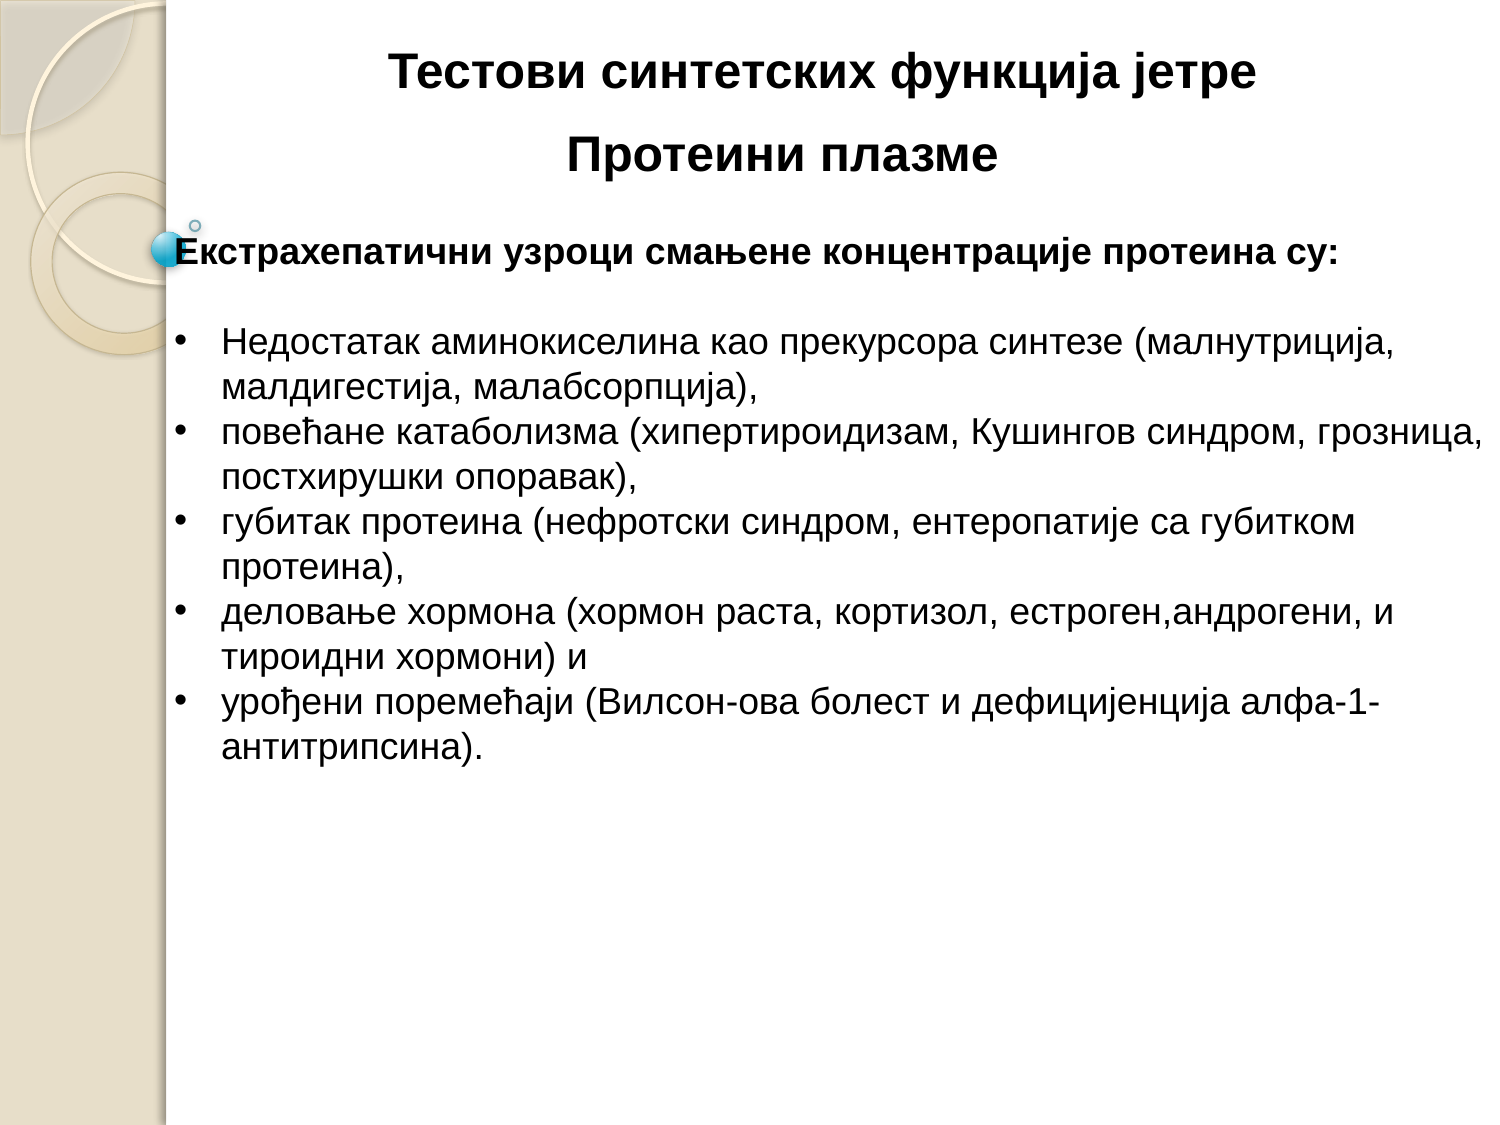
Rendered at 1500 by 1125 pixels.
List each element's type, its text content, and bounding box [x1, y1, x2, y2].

text_box Екстрахепатични узроци смањене концентрације протеина су: Недостатак аминокиселина као прекурсора синтезе (малнутриција, малдигестија, малабсорпција), повећане катаболизма (хипертироидизам, Кушингов синдром, грозница, постхирушки опоравак), губитак протеина (нефротски синдром, ентеропатије са губитком протеина), деловање хормона (хормон раста, кортизол, естроген,андрогени, и тироидни хормони) и урођени поремећаји (Вилсон-ова болест и дефицијенција алфа-1- антитрипсина). [159, 219, 1500, 775]
text_box Протеини плазме [551, 113, 1014, 189]
text_box Тестови синтетских функција јетре [289, 30, 1471, 166]
